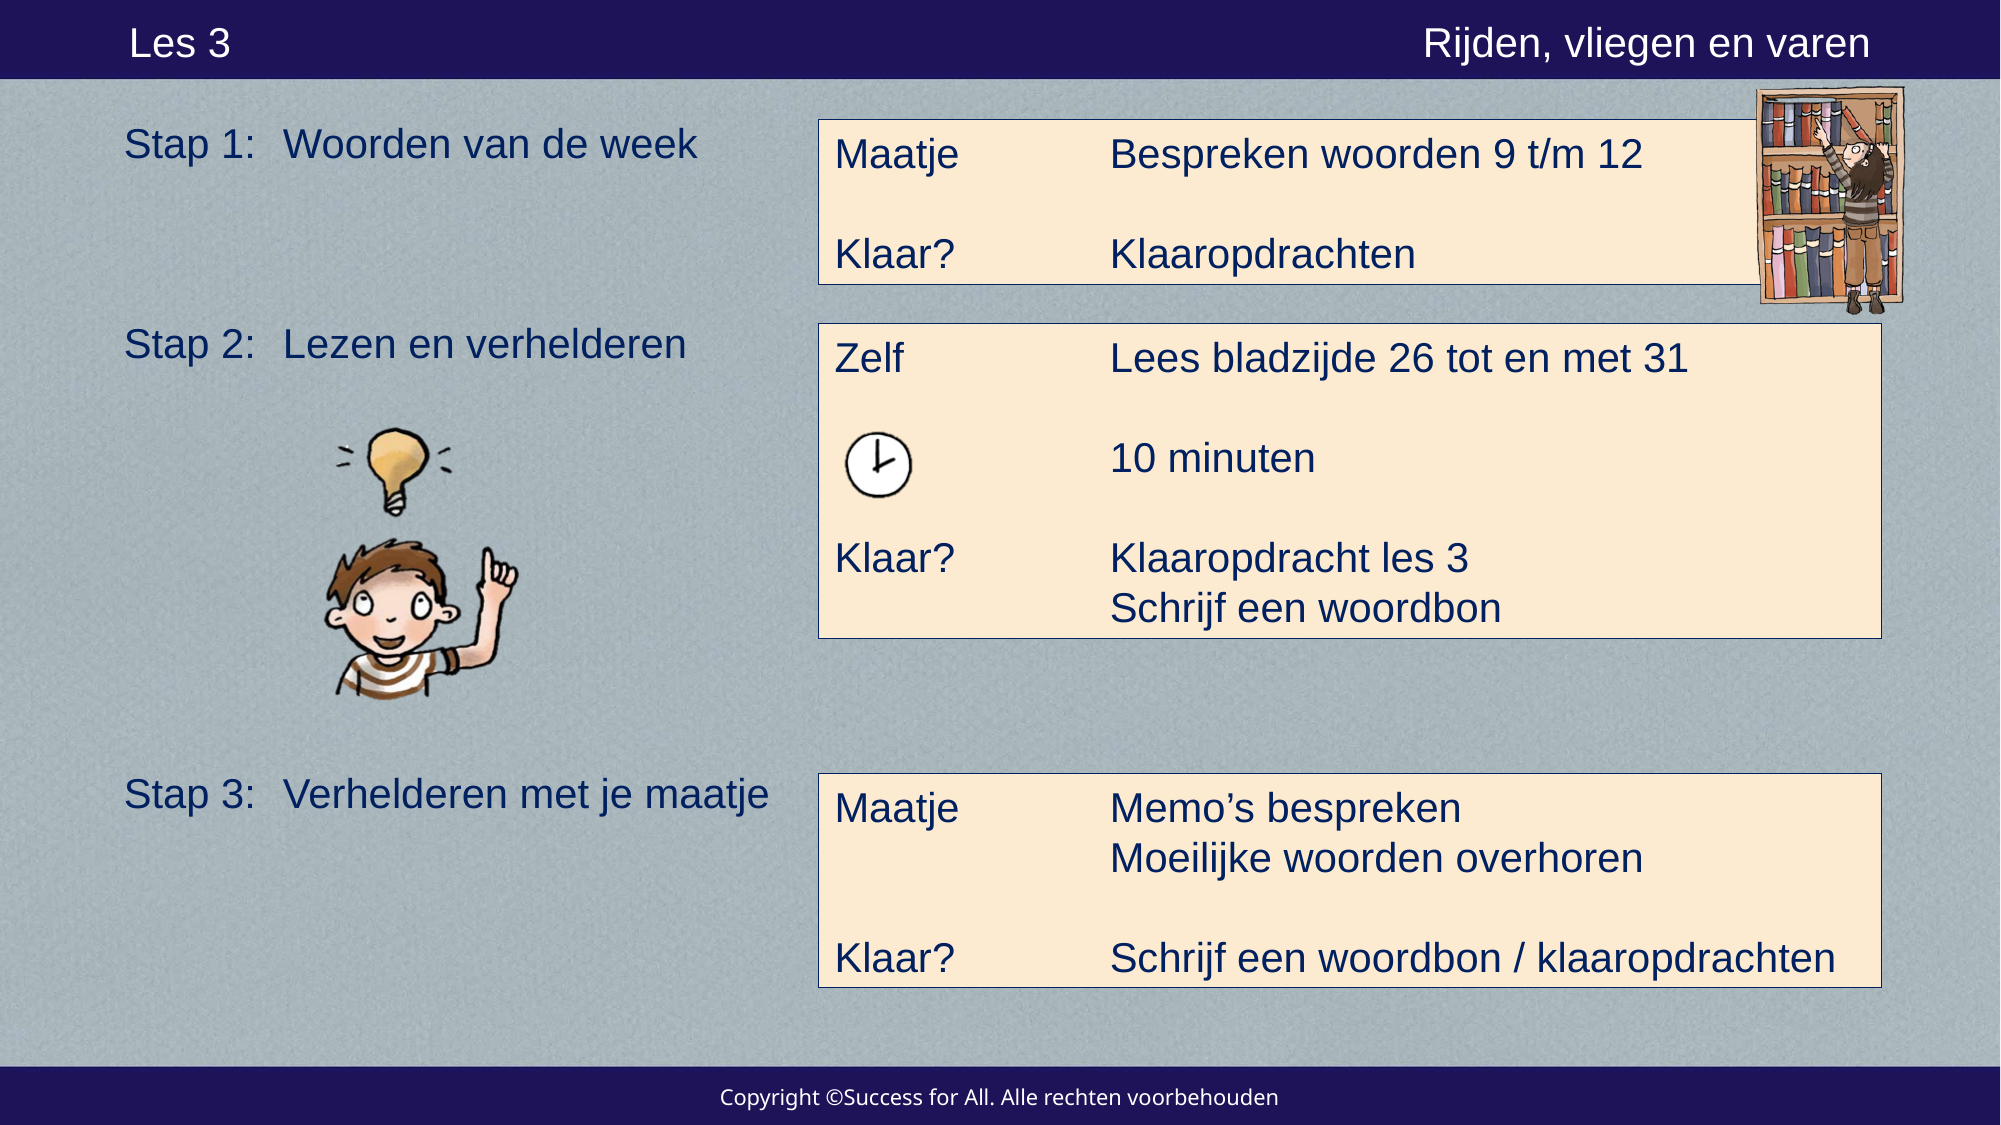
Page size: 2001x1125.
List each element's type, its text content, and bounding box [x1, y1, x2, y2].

text_box Zelf Lees bladzijde 26 tot en met 31 10 minuten Klaar? Klaaropdracht les 3 Schrijf een woordbon [818, 323, 1882, 639]
text_box Rijden, vliegen en varen [999, 8, 1886, 73]
text_box Les 3 [114, 8, 354, 73]
text_box Copyright ©Success for All. Alle rechten voorbehouden [0, 1076, 2000, 1125]
picture [0, 0, 2001, 1125]
text_box Stap 1: Woorden van de week Stap 2: Lezen en verhelderen Stap 3: Verhelderen met je maatje [109, 109, 902, 875]
text_box Maatje Memo’s bespreken Moeilijke woorden overhoren Klaar? Schrijf een woordbon / klaaropdrachten [818, 773, 1882, 988]
text_box Maatje Bespreken woorden 9 t/m 12 Klaar? Klaaropdrachten [818, 119, 1740, 285]
